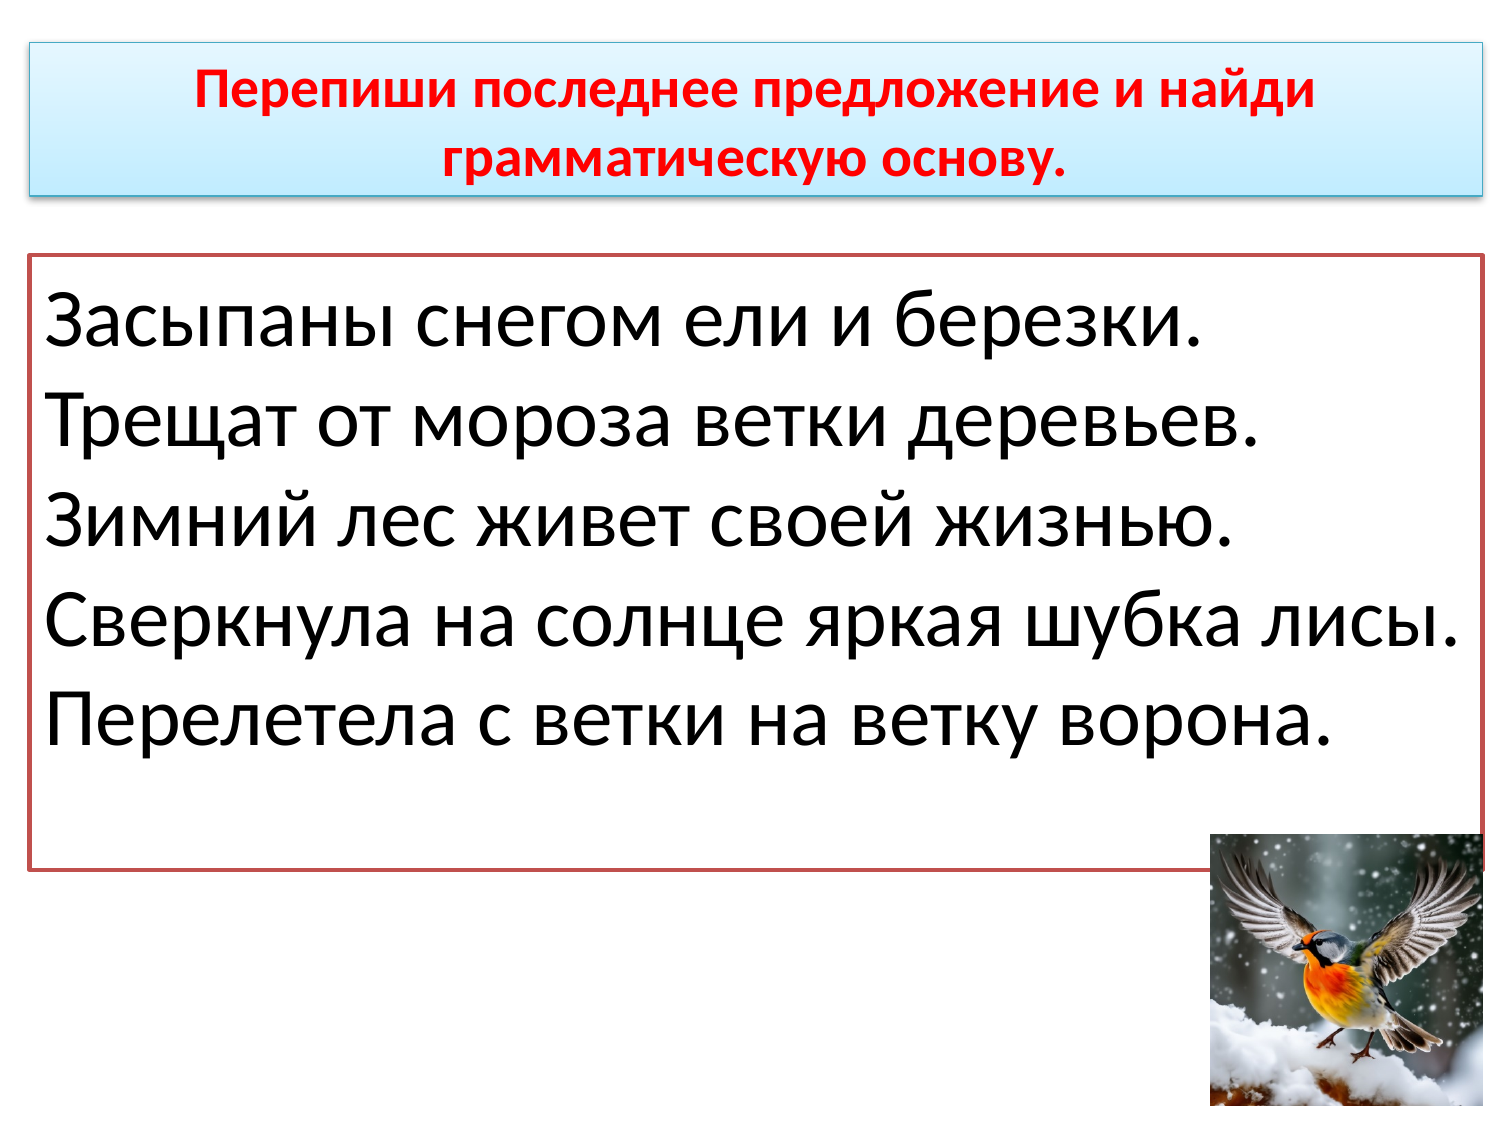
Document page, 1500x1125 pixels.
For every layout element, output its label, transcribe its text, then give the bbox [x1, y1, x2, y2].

picture [1210, 833, 1483, 1107]
text_box Перепиши последнее предложение и найди грамматическую основу. [29, 42, 1483, 197]
text_box Засыпаны снегом ели и березки. Трещат от мороза ветки деревьев. Зимний лес живет своей жизнью. Сверкнула на солнце яркая шубка лисы. Перелетела с ветки на ветку ворона. [27, 253, 1485, 872]
